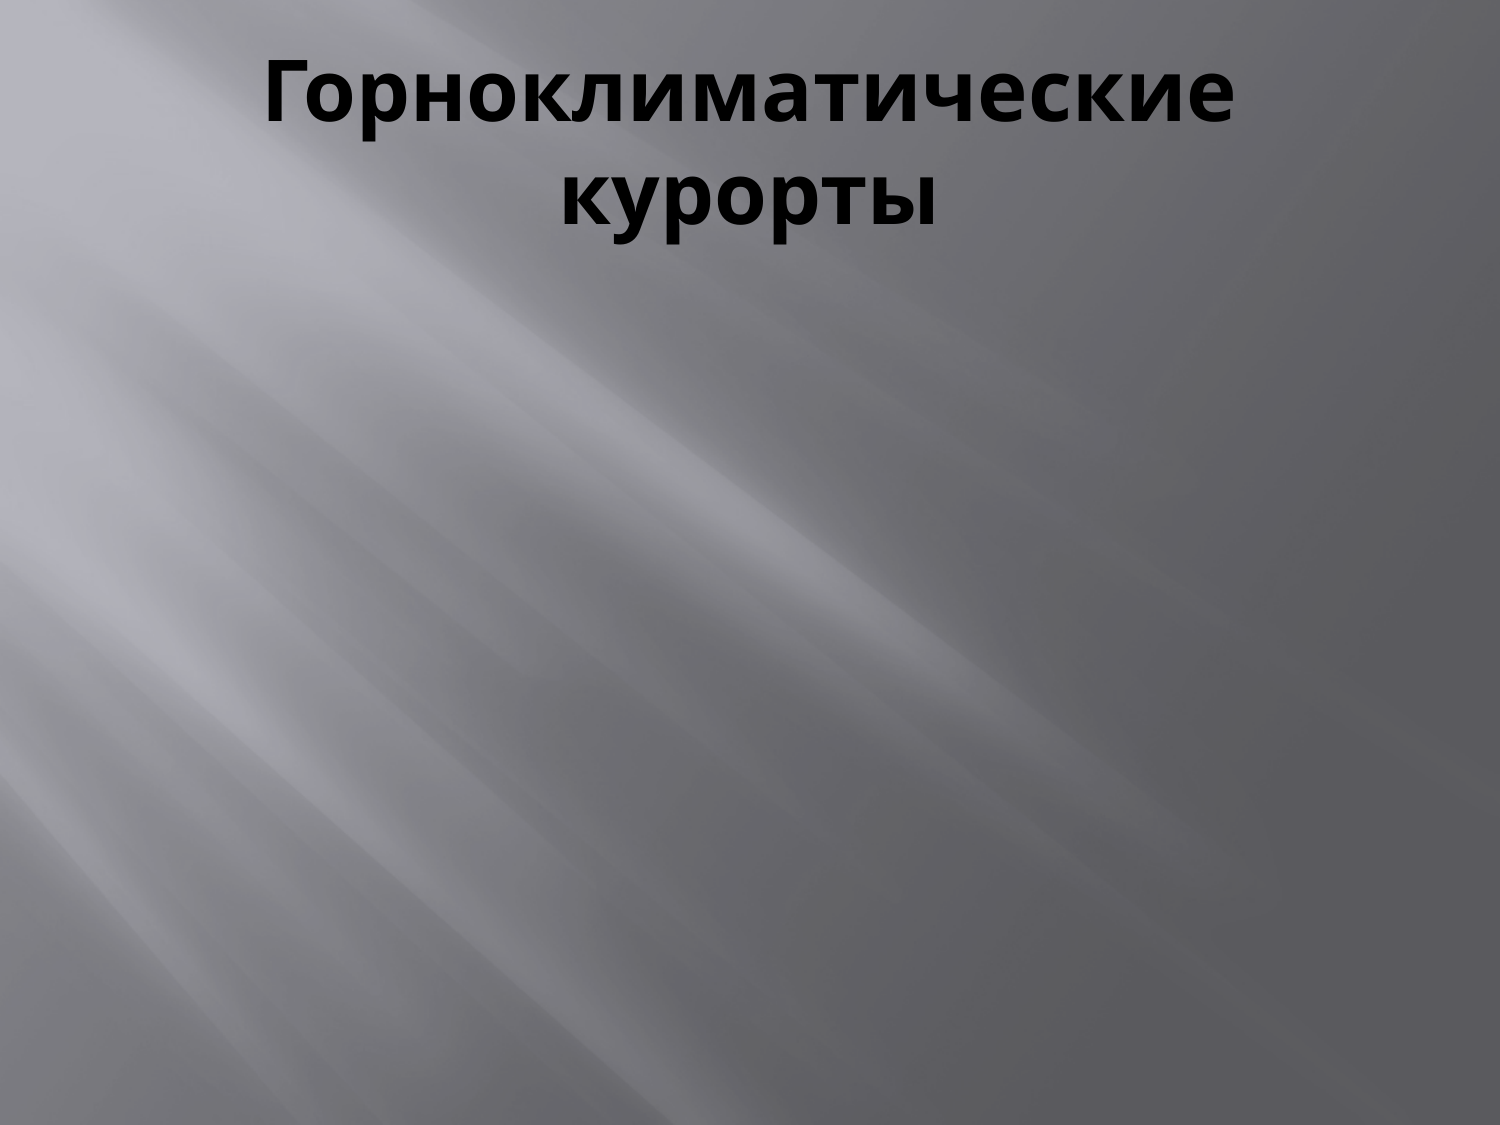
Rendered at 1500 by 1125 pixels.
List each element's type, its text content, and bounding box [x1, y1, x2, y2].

title Горноклиматические курорты [75, 45, 1425, 233]
